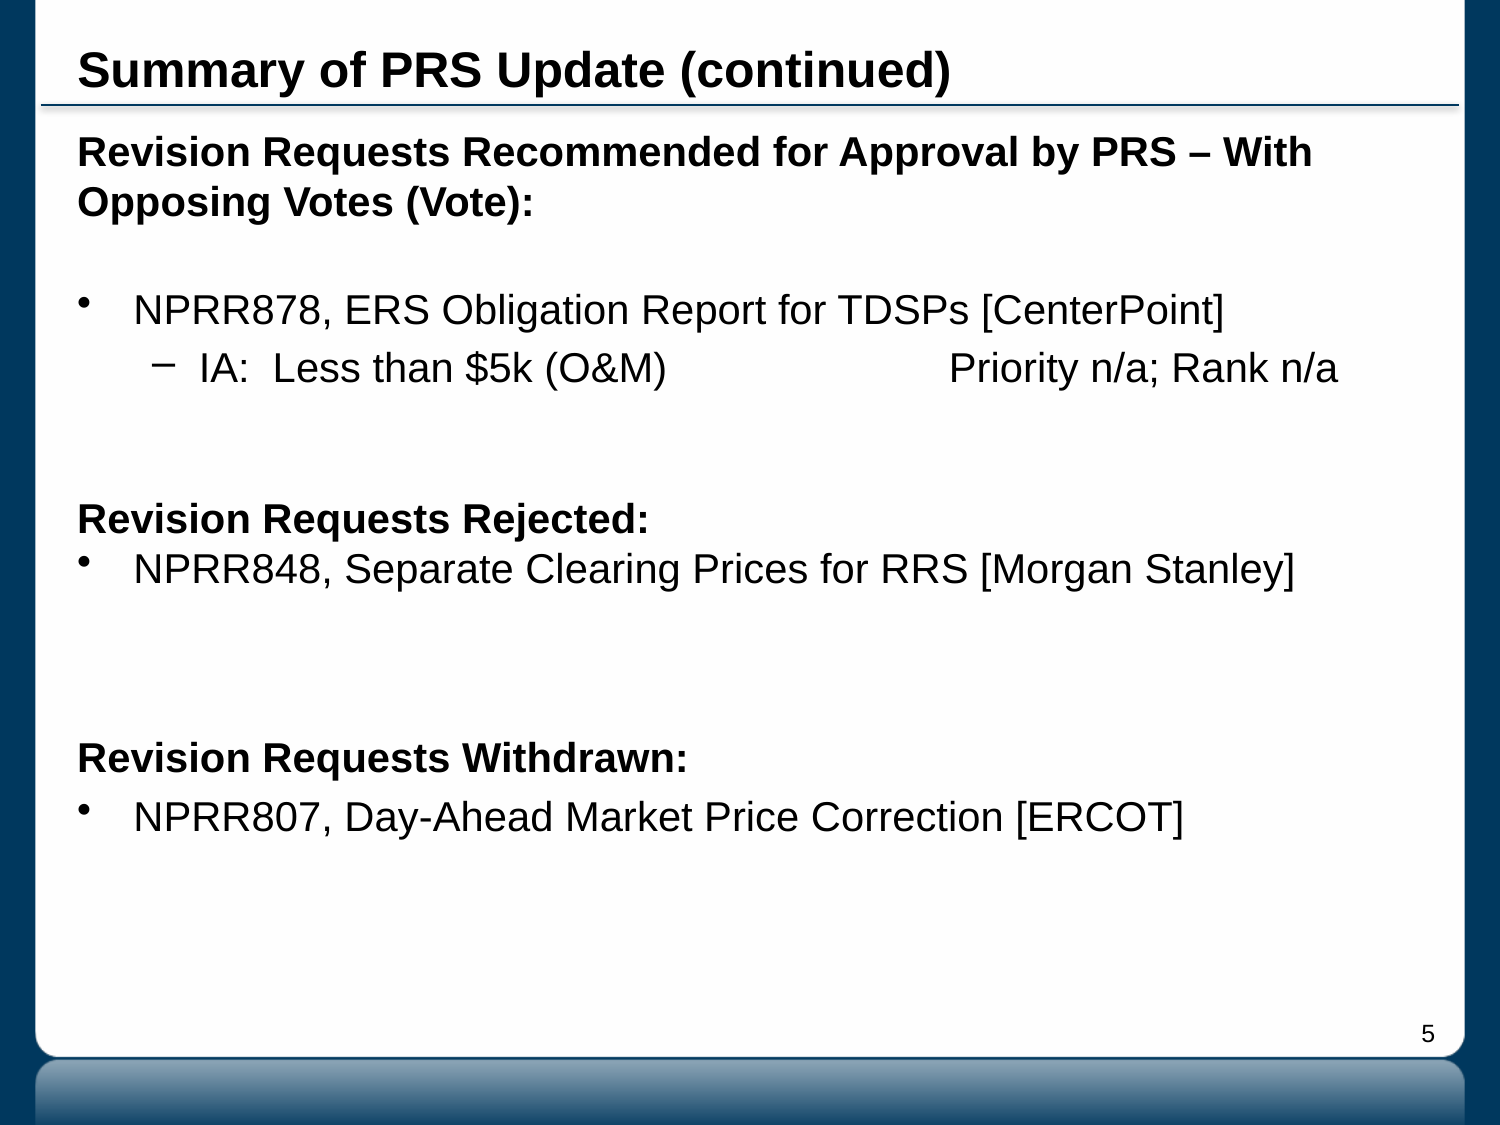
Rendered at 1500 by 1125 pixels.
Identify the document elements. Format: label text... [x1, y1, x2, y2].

picture [35, 0, 1465, 1125]
title Summary of PRS Update (continued) [62, 29, 1450, 106]
text_box Revision Requests Recommended for Approval by PRS – With Opposing Votes (Vote): NPRR878, ERS Obligation Report for TDSPs [CenterPoint] IA: Less than $5k (O&M) Priority n/a; Rank n/a Revision Requests Rejected: NPRR848, Separate Clearing Prices for RRS [Morgan Stanley] Revision Requests Withdrawn: NPRR807, Day-Ahead Market Price Correction [ERCOT] [62, 117, 1450, 1027]
